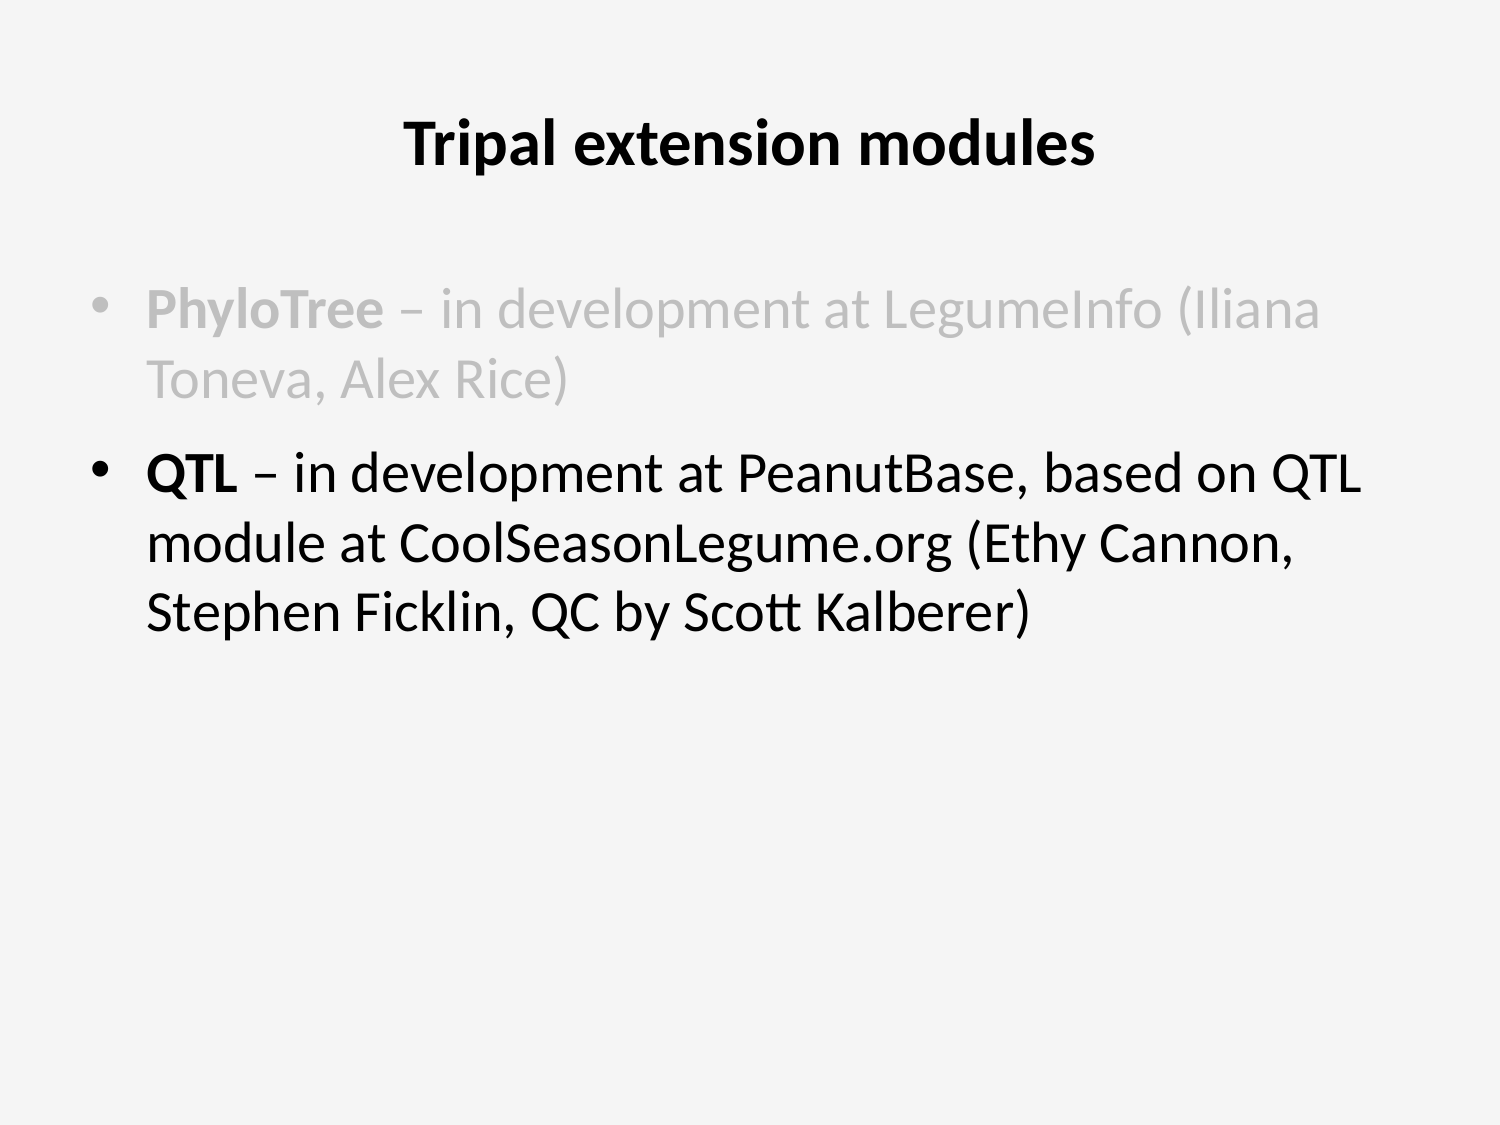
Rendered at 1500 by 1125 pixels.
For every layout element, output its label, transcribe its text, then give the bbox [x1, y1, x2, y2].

list PhyloTree – in development at LegumeInfo (Iliana Toneva, Alex Rice) QTL – in development at PeanutBase, based on QTL module at CoolSeasonLegume.org (Ethy Cannon, Stephen Ficklin, QC by Scott Kalberer) [75, 262, 1425, 1005]
title Tripal extension modules [75, 45, 1425, 233]
